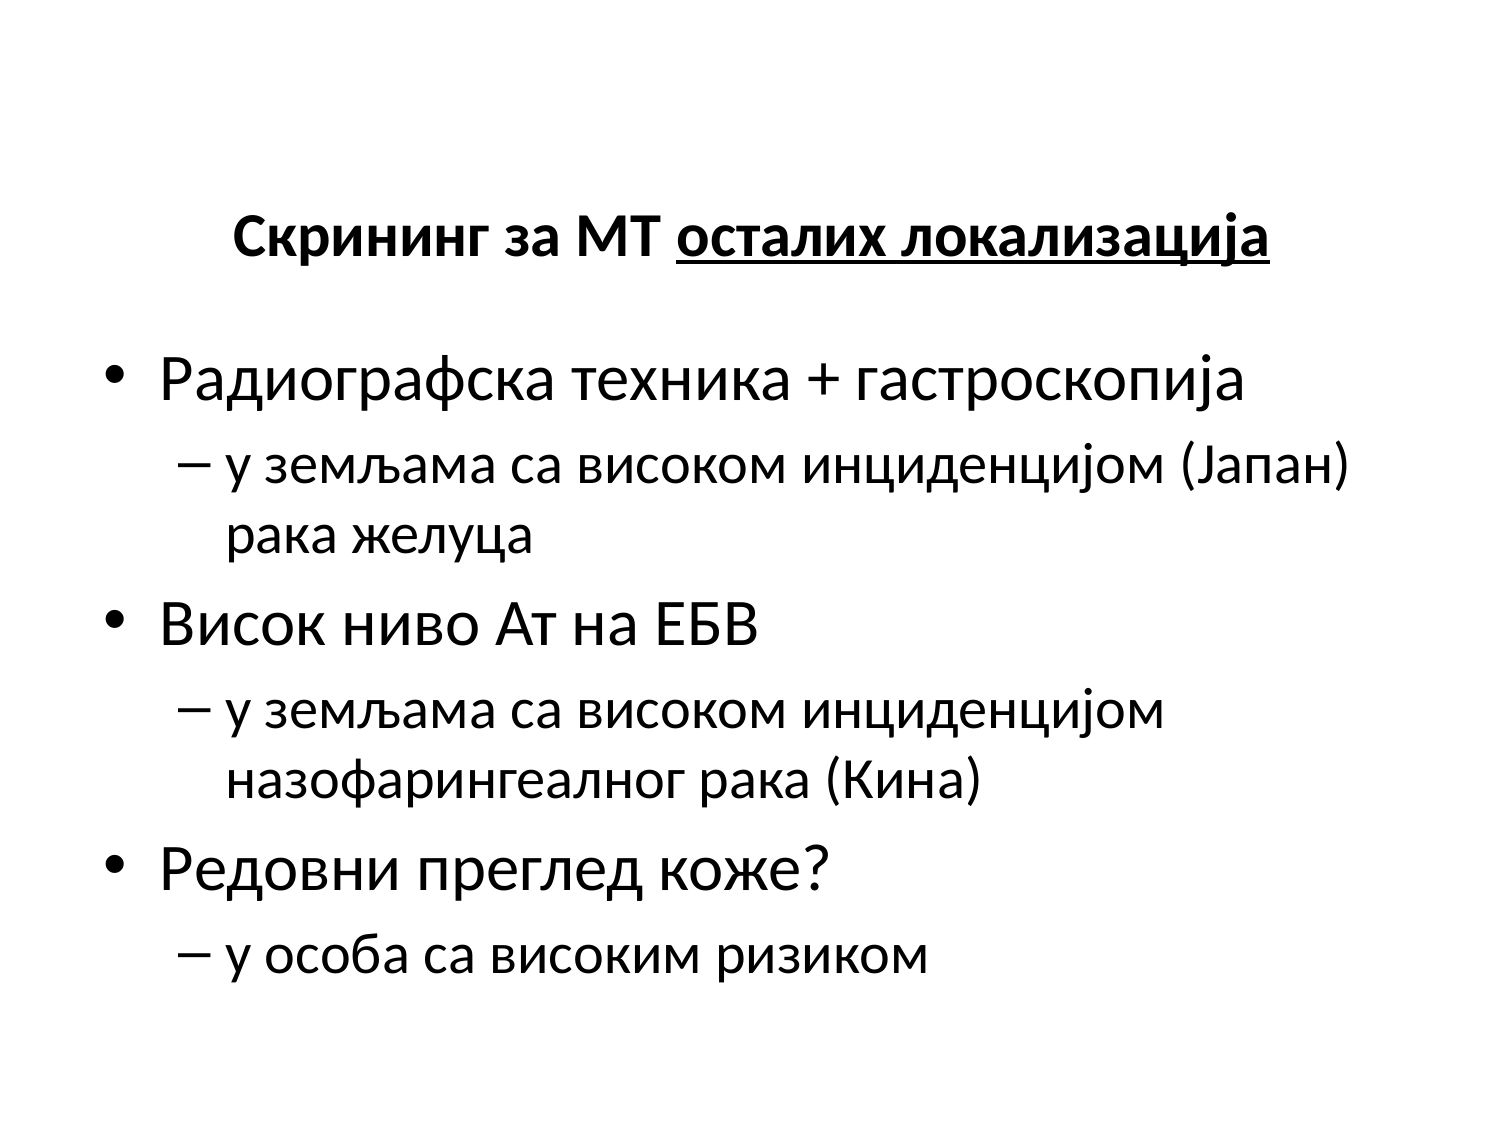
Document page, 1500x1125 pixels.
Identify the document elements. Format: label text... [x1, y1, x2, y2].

list Радиографска техника + гастроскопија у земљама са високом инциденцијом (Јапан) рака желуца Висок ниво Ат на ЕБВ у земљама са високом инциденцијом назофарингеалног рака (Кина) Редовни преглед коже? у особа са високим ризиком [88, 326, 1439, 1069]
title Скрининг за МТ осталих локализација [76, 137, 1427, 325]
